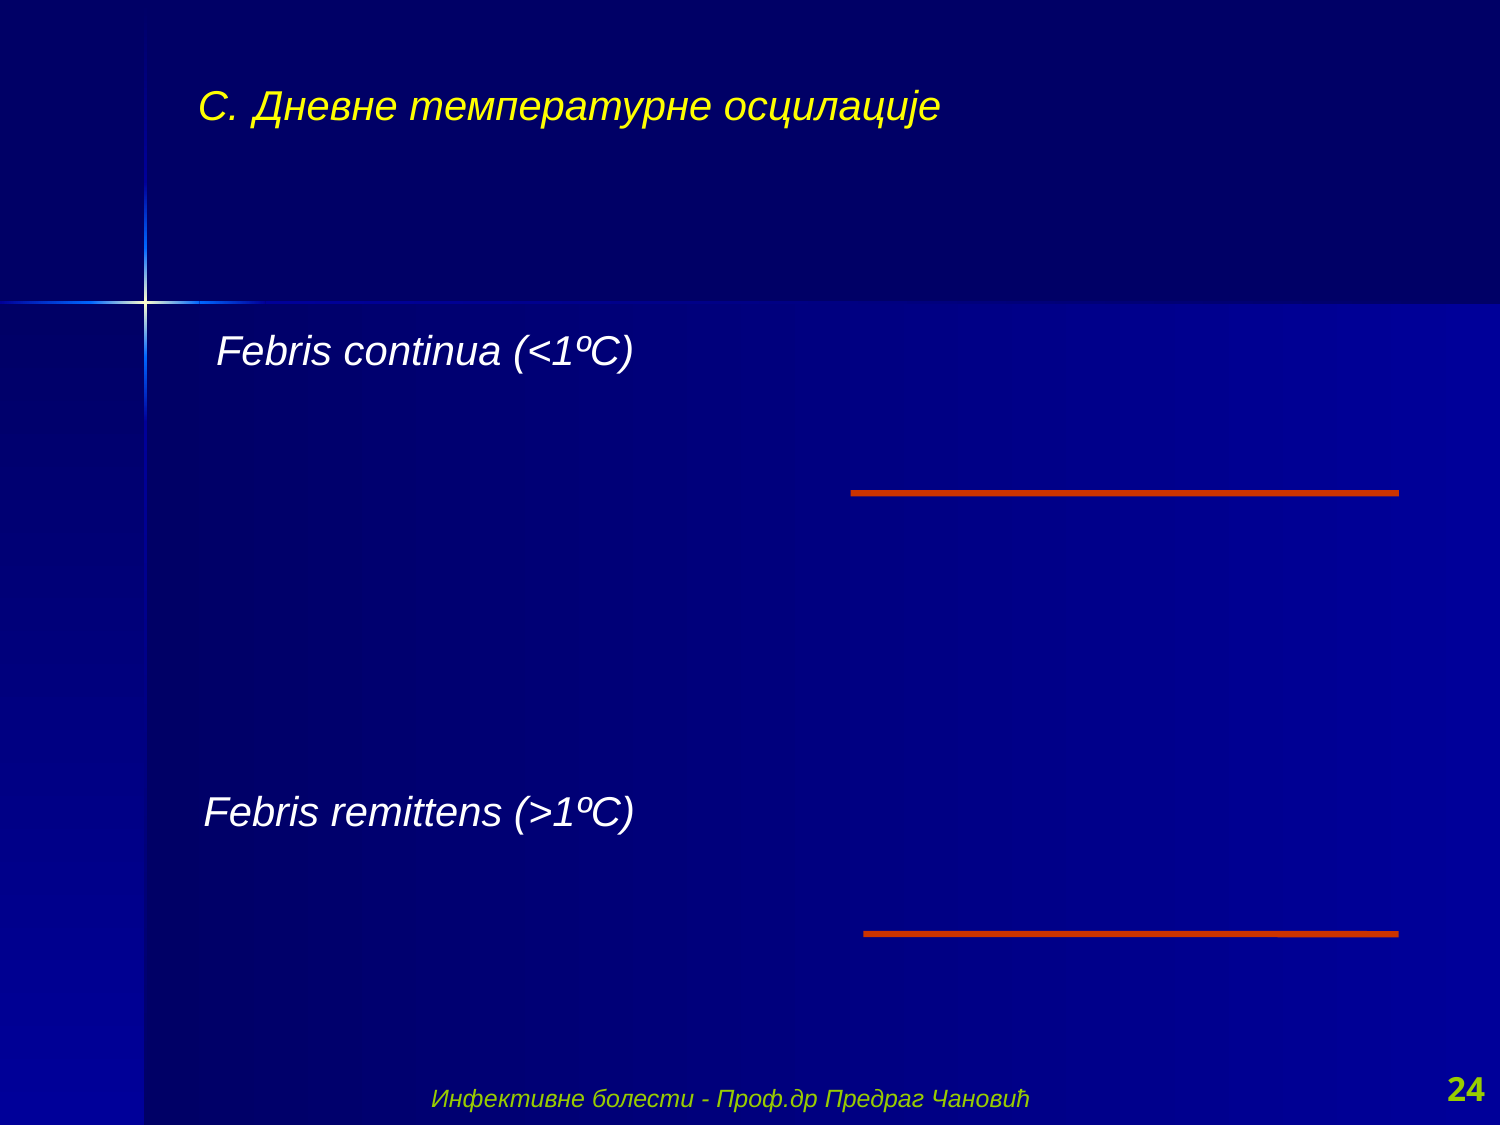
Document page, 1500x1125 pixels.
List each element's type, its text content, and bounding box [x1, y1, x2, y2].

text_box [800, 222, 1400, 559]
slide_number 24 [1354, 1059, 1500, 1125]
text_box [813, 669, 1408, 1003]
text_box Febris remittens (>1ºC) [188, 776, 662, 842]
text_box Дневне температурне осцилације [183, 71, 957, 136]
footer Инфективне болести - Проф.др Предраг Чановић [412, 1074, 1051, 1125]
text_box Febris continua (<1ºC) [201, 316, 661, 382]
